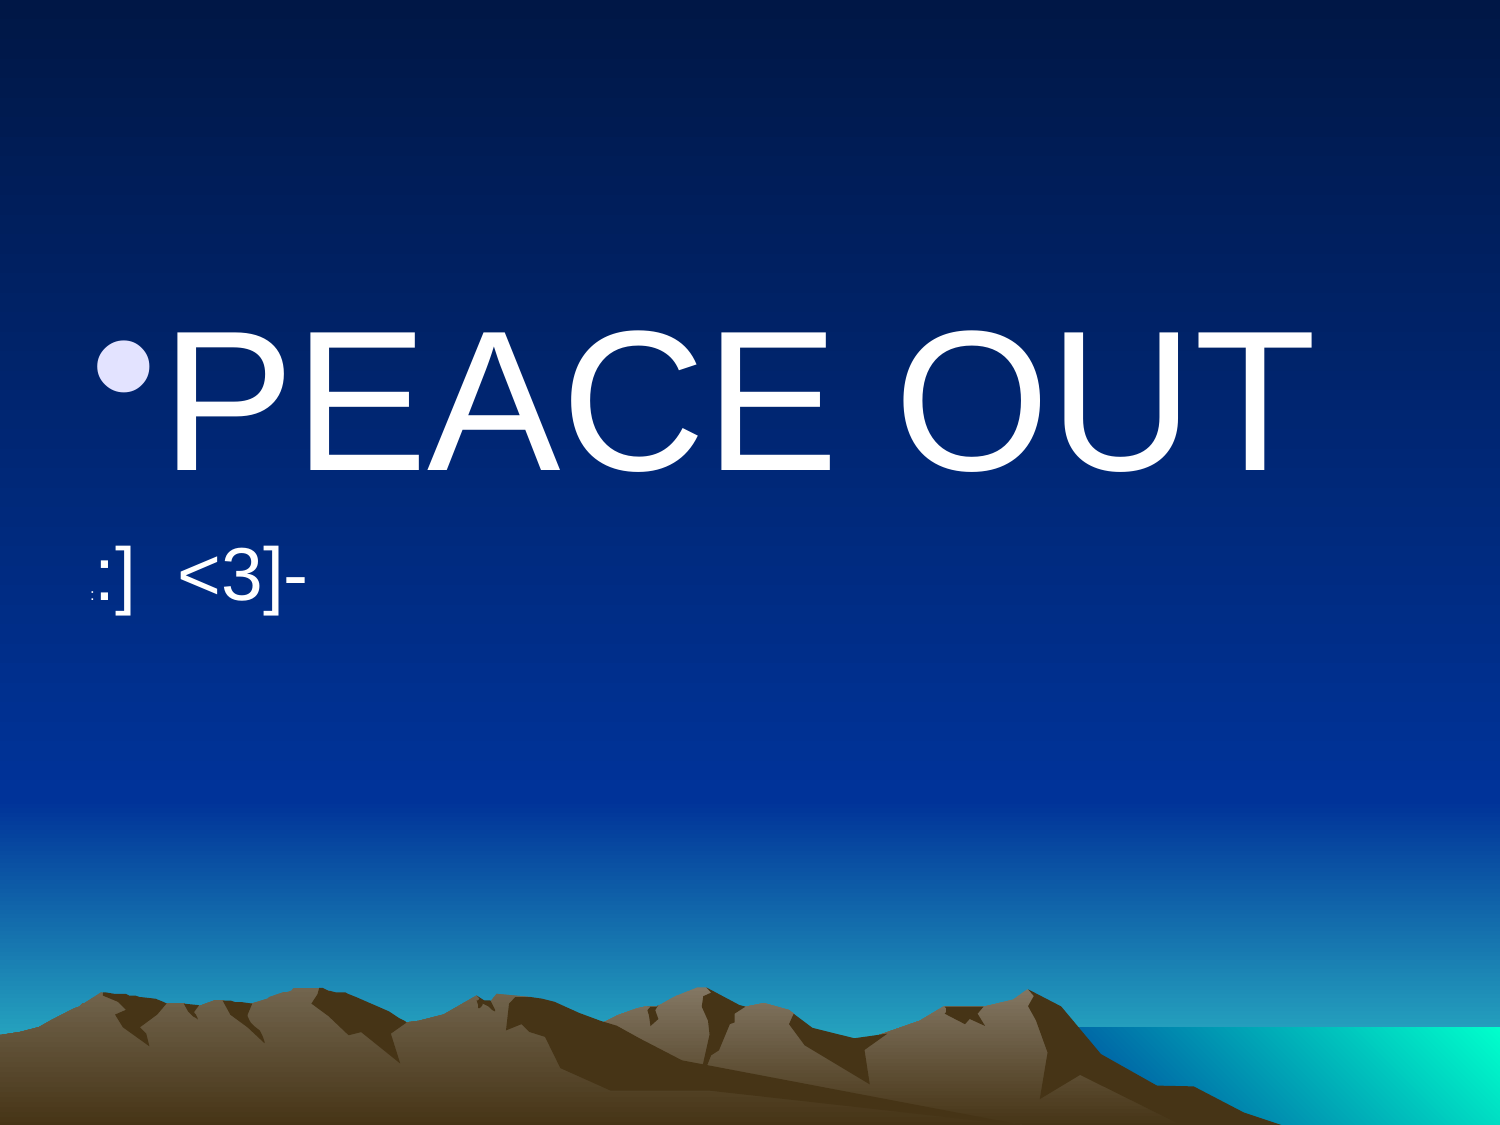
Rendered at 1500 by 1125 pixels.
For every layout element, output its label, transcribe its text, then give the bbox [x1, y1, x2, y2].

list PEACE OUT ::] <3]- [74, 262, 1426, 1001]
